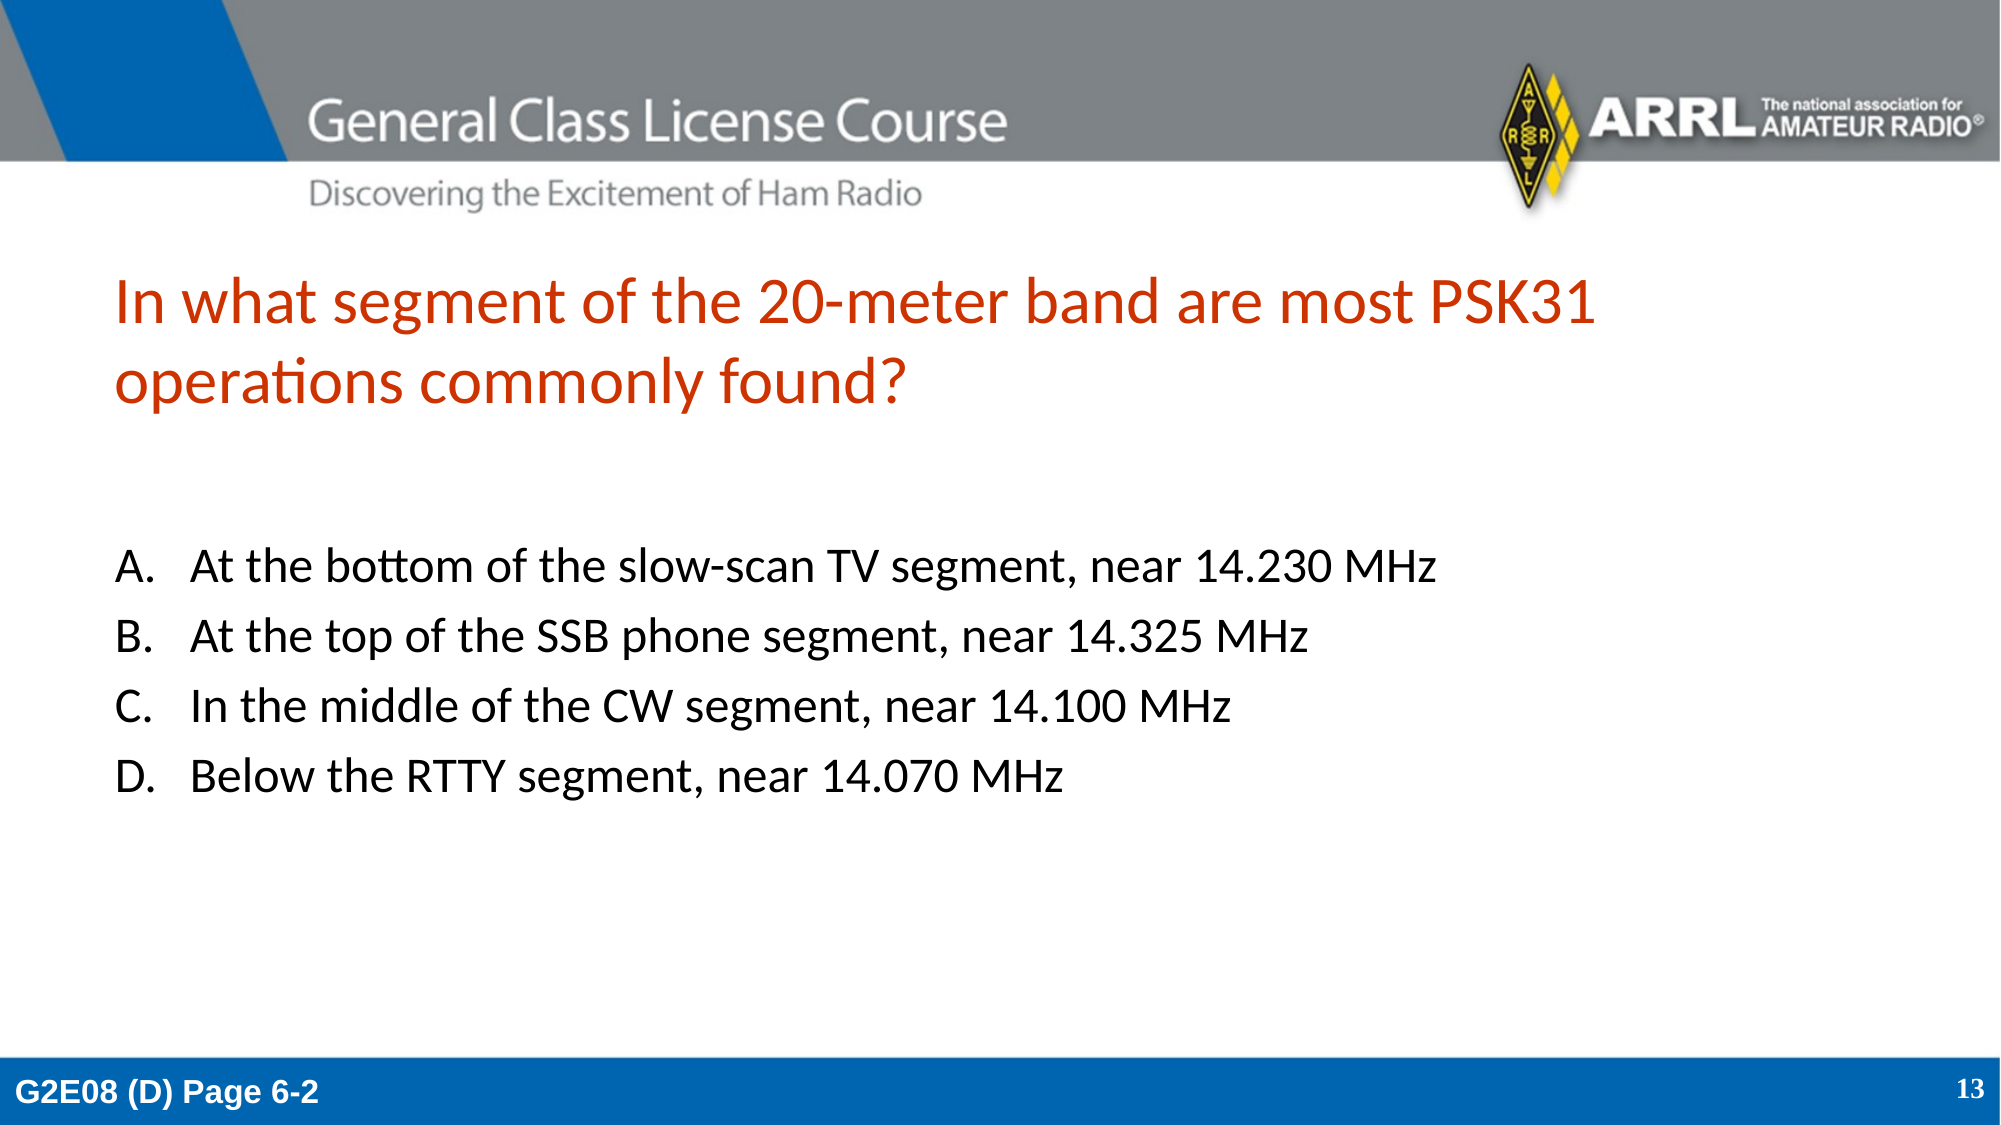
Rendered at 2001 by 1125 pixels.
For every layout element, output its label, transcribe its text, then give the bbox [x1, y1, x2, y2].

text_box 13 [1875, 1062, 2000, 1113]
text_box G2E08 (D) Page 6-2 [0, 1062, 1313, 1118]
list At the bottom of the slow-scan TV segment, near 14.230 MHz At the top of the SSB phone segment, near 14.325 MHz In the middle of the CW segment, near 14.100 MHz Below the RTTY segment, near 14.070 MHz [99, 525, 1900, 1005]
title In what segment of the 20-meter band are most PSK31 operations commonly found? [99, 249, 1900, 468]
picture [0, 0, 2001, 1125]
